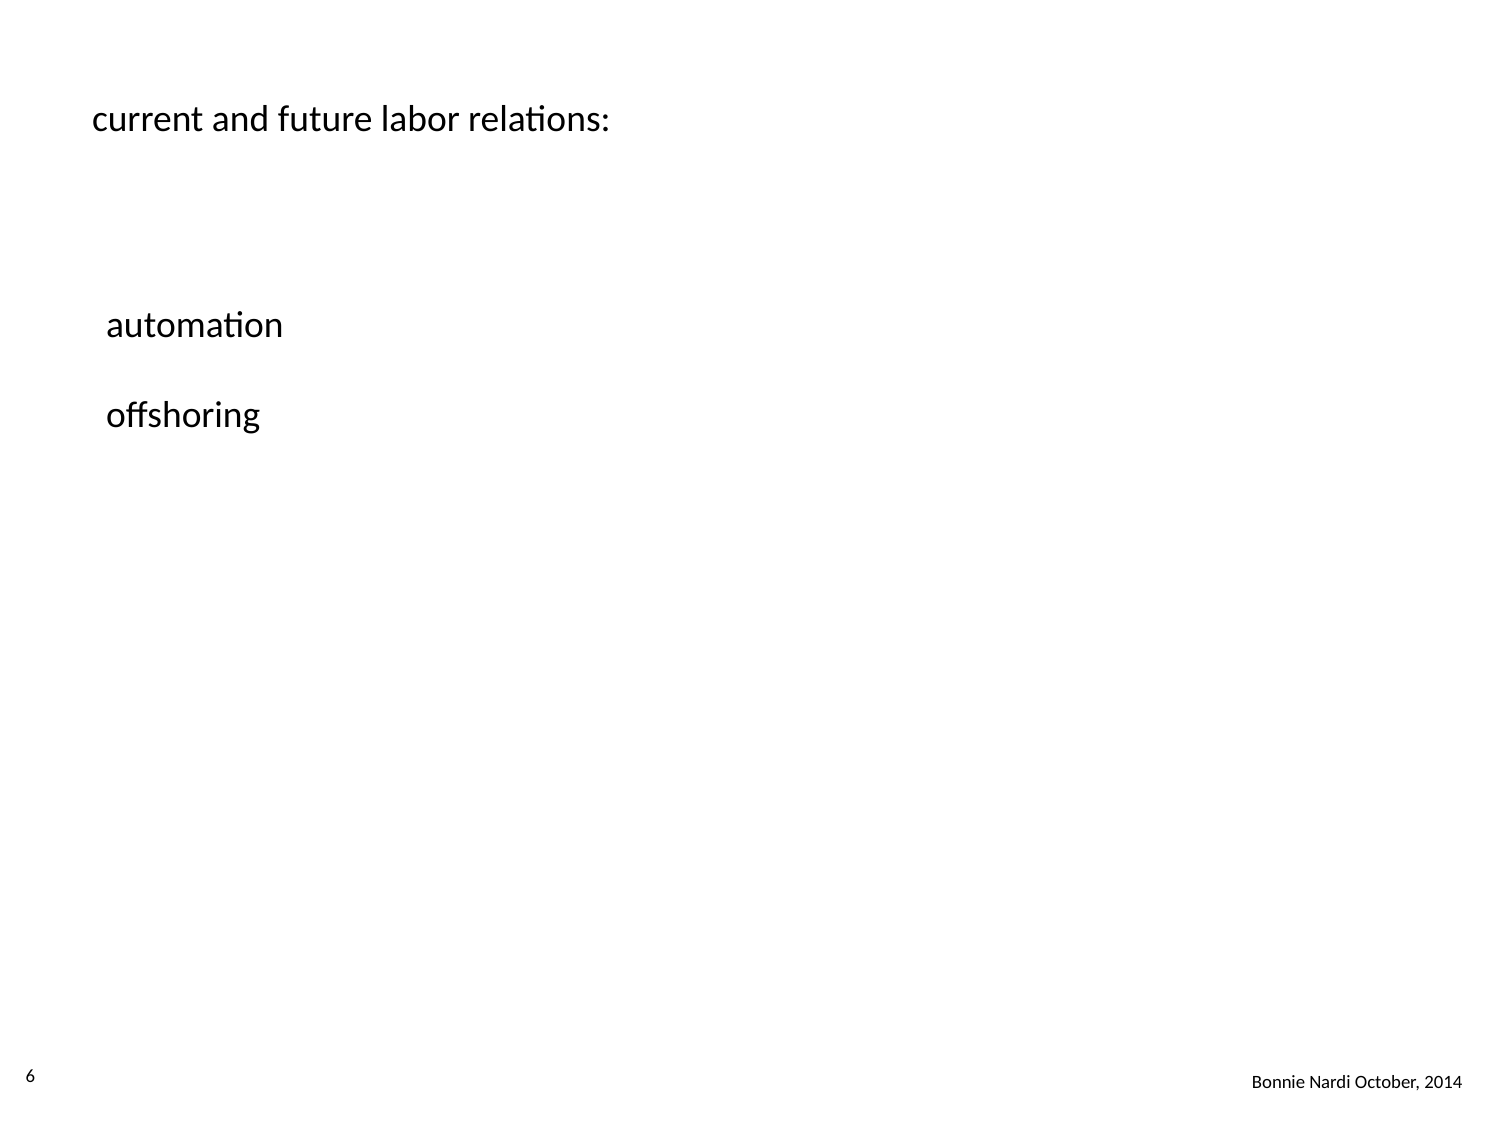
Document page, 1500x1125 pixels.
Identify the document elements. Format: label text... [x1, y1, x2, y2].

text_box Bonnie Nardi October, 2014 [1237, 1061, 1478, 1100]
title current and future labor relations: [77, 48, 1353, 186]
text_box automation offshoring [91, 247, 1405, 578]
text_box 6 [10, 1056, 119, 1094]
